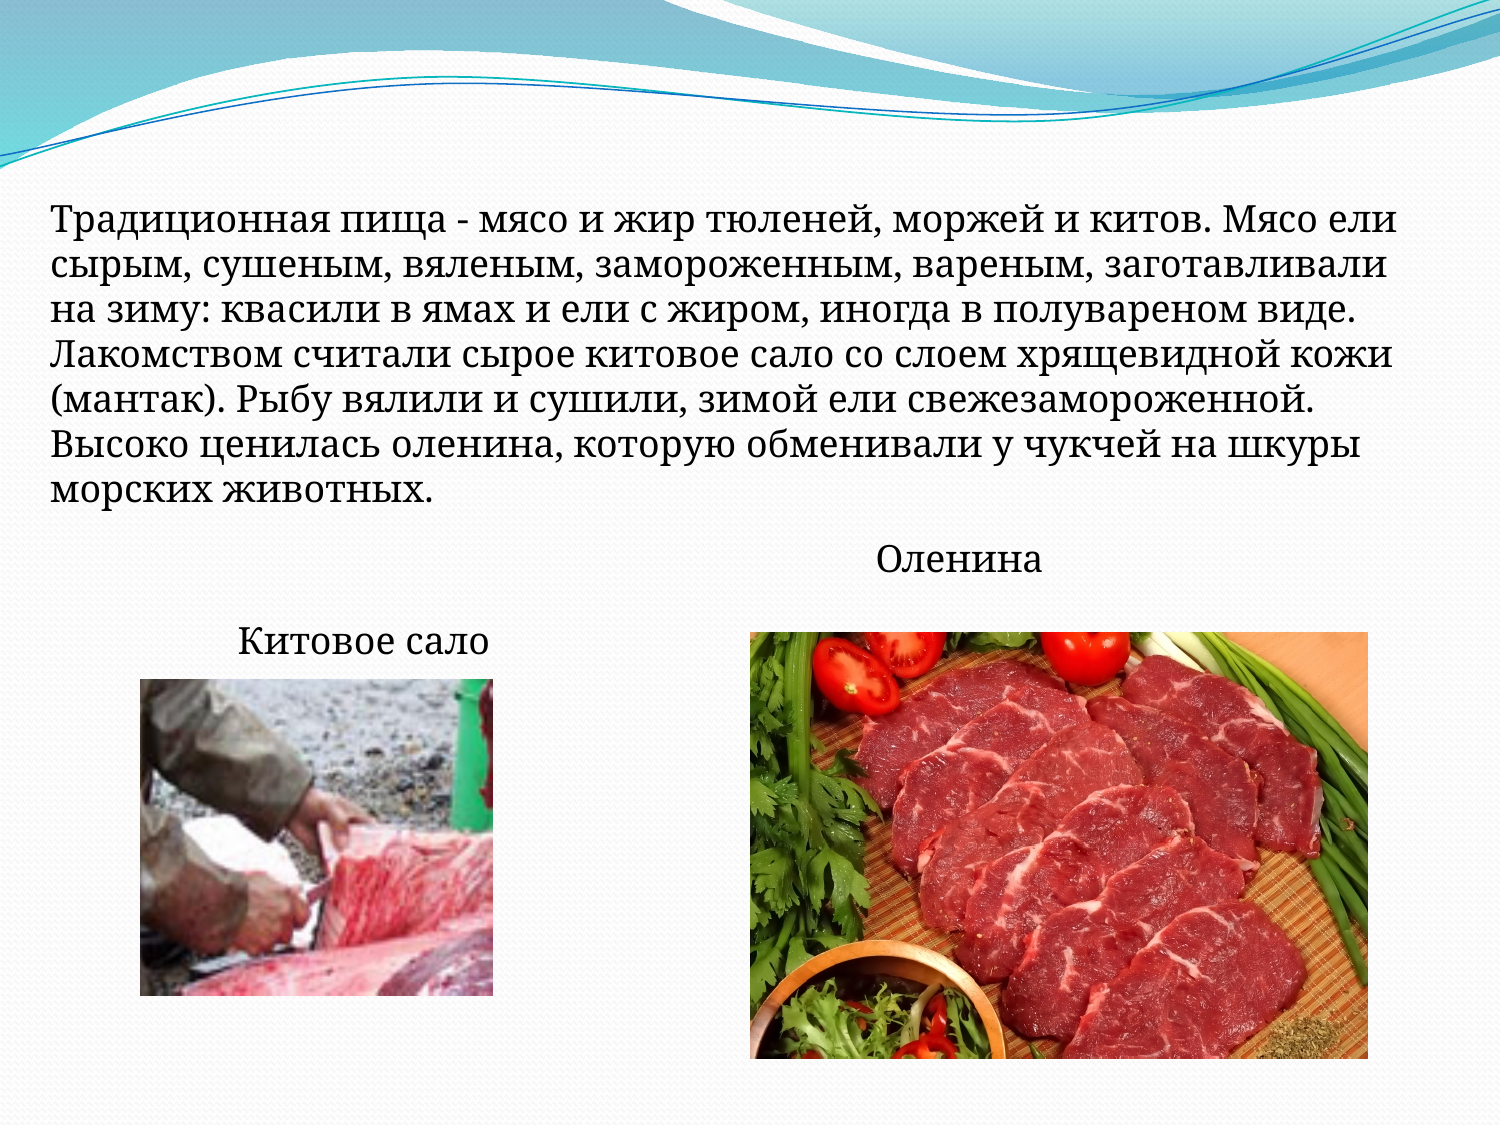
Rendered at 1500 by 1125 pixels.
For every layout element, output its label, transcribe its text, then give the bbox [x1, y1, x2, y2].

text_box Традиционная пища - мясо и жир тюленей, моржей и китов. Мясо ели сырым, сушеным, вяленым, замороженным, вареным, заготавливали на зиму: квасили в ямах и ели с жиром, иногда в полувареном виде. Лакомством считали сырое китовое сало со слоем хрящевидной кожи (мантак). Рыбу вялили и сушили, зимой ели свежезамороженной. Высоко ценилась оленина, которую обменивали у чукчей на шкуры морских животных. [35, 187, 1442, 518]
text_box Китовое сало [222, 609, 505, 670]
text_box Оленина [860, 527, 1059, 588]
picture [140, 679, 493, 997]
picture [749, 632, 1368, 1059]
